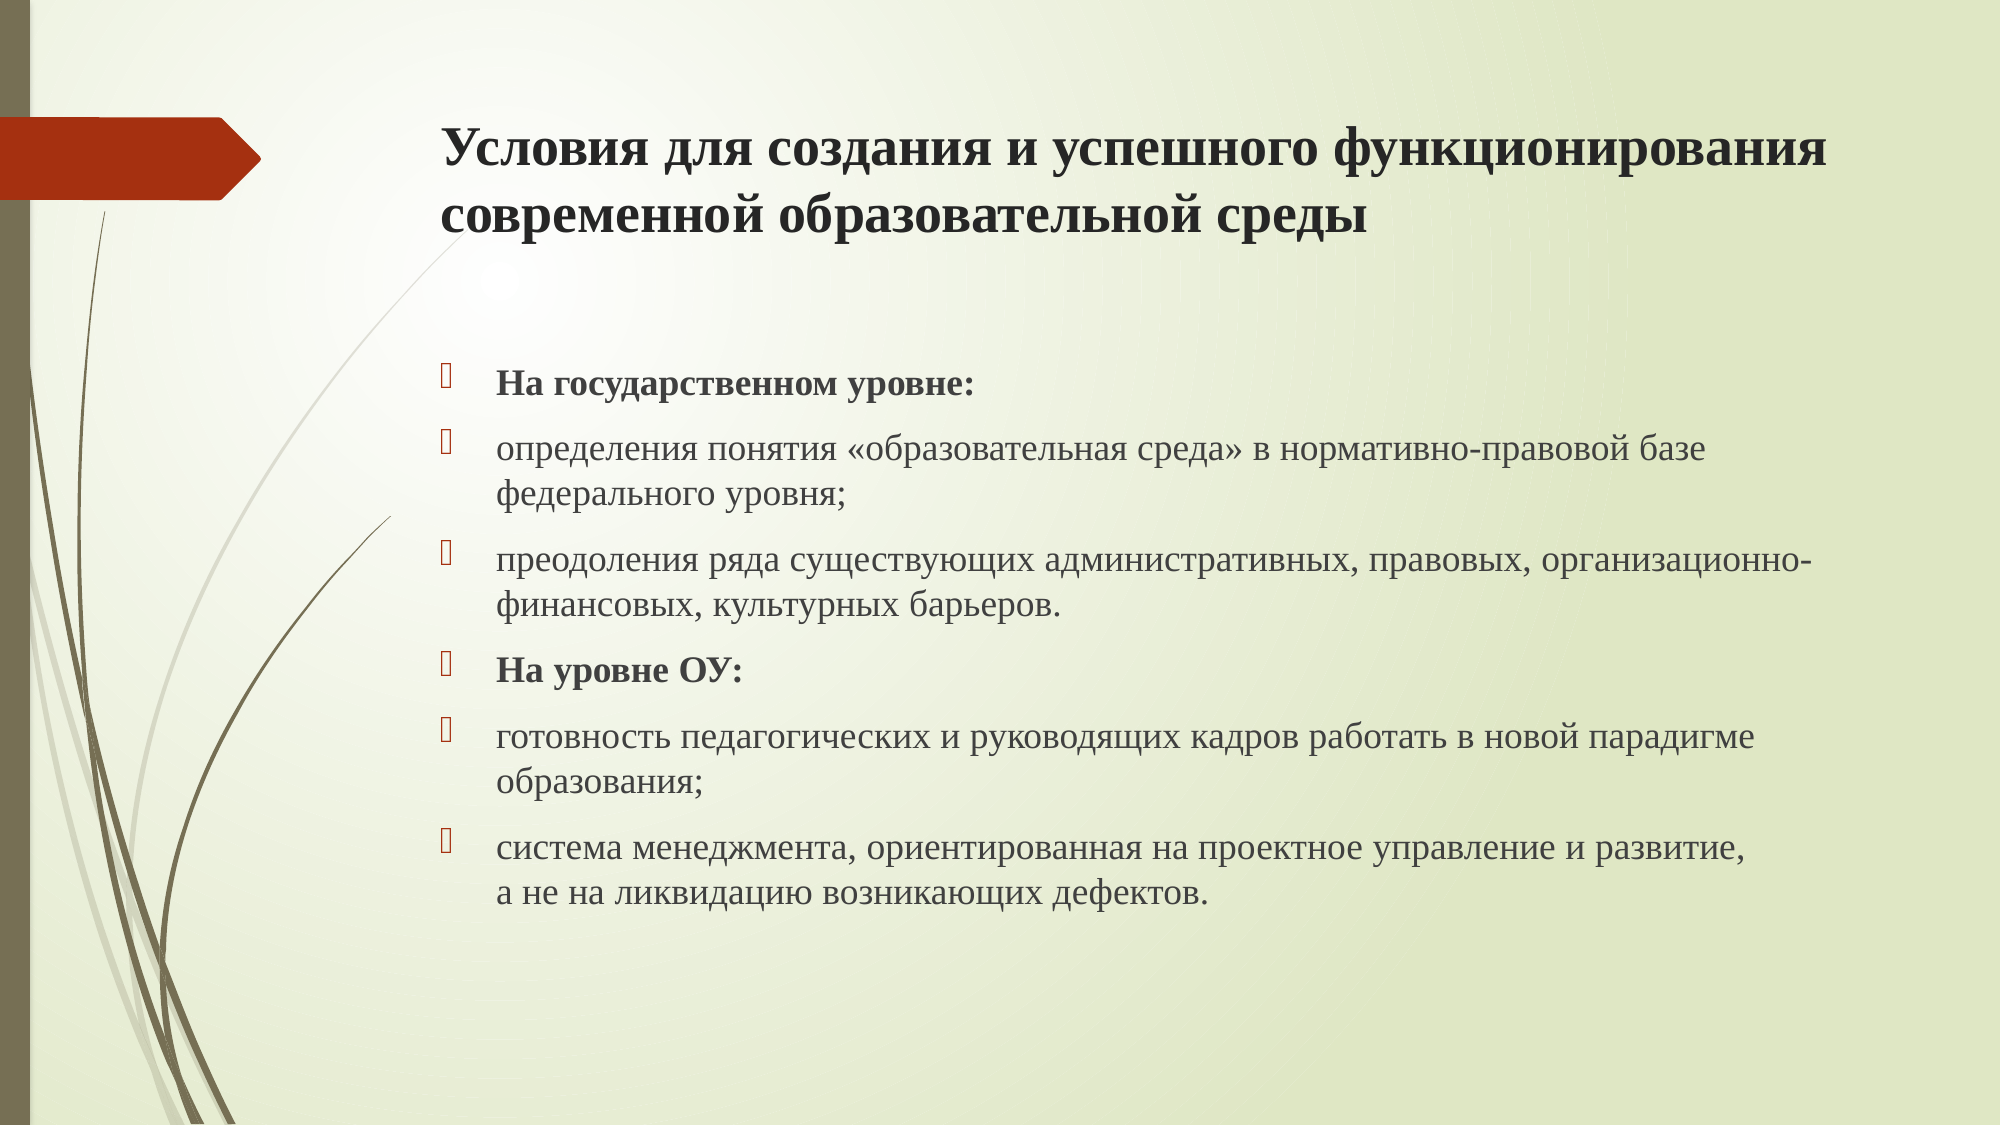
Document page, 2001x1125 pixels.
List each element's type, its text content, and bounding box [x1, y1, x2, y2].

title Условия для создания и успешного функционирования современной образовательной среды [425, 102, 1888, 313]
list На государственном уровне: определения понятия «образовательная среда» в нормативно-правовой базе федерального уровня; преодоления ряда существующих административных, правовых, организационно-финансовых, культурных барьеров. На уровне ОУ: готовность педагогических и руководящих кадров работать в новой парадигме образования; система менеджмента, ориентированная на проектное управление и развитие, а не на ликвидацию возникающих дефектов. [424, 350, 1888, 970]
